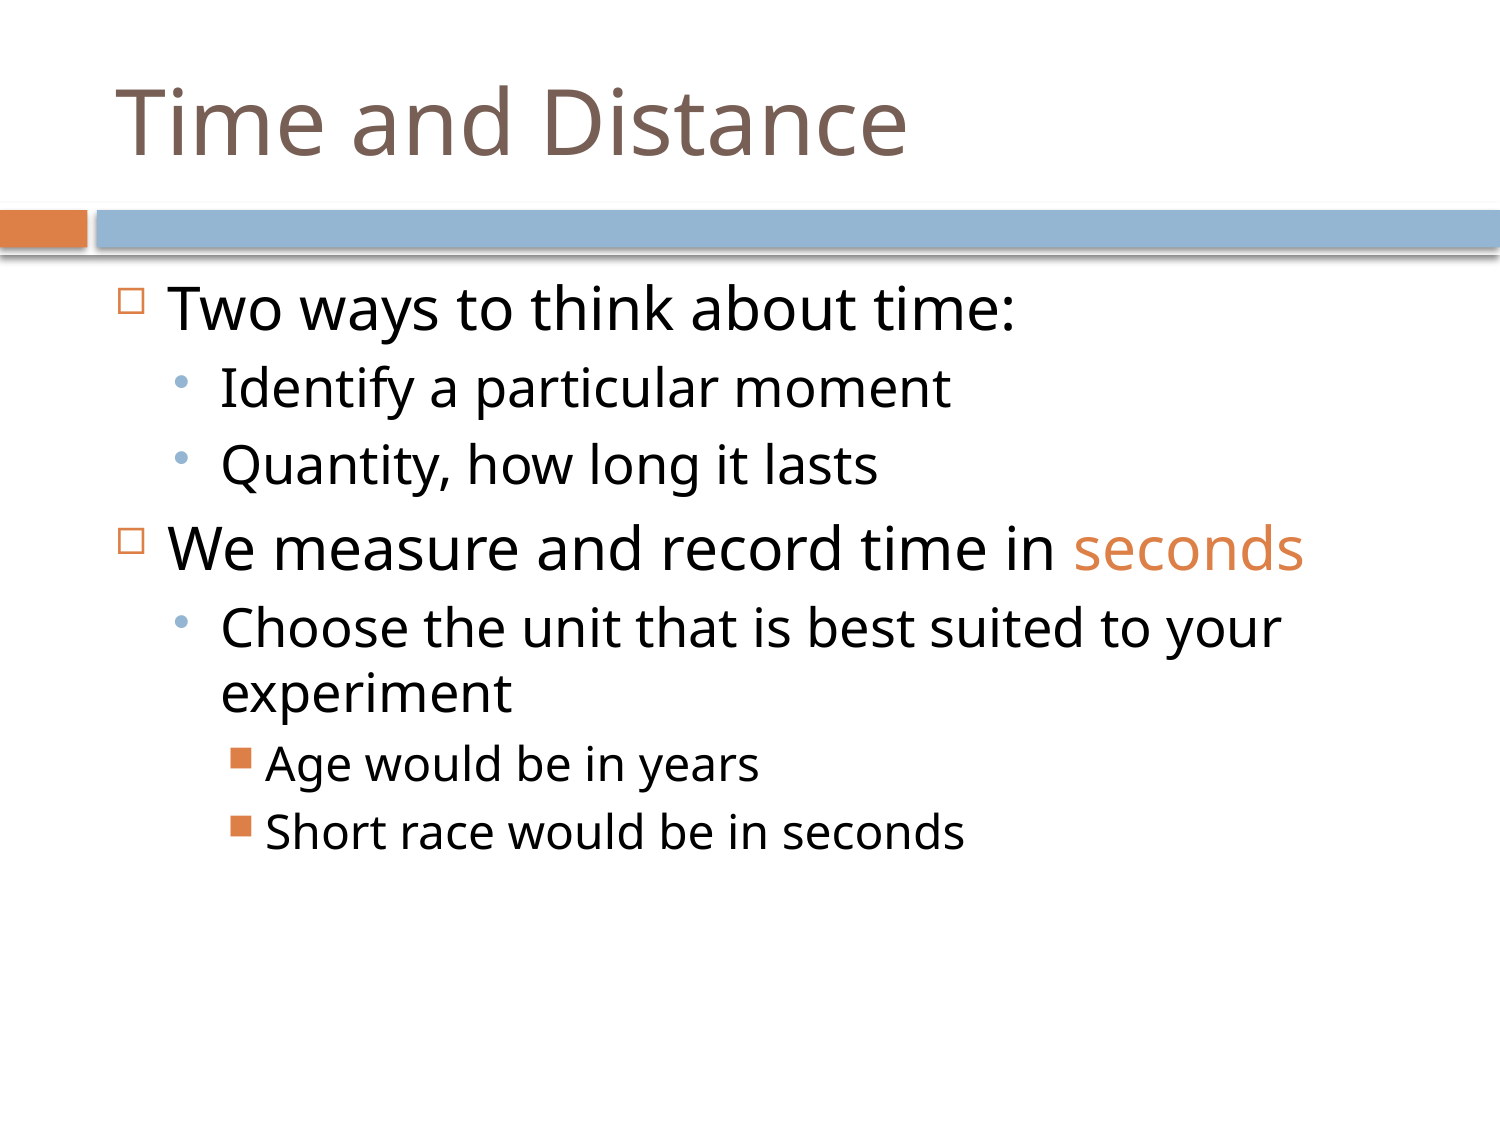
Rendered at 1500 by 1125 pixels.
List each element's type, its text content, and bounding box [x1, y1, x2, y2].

list Two ways to think about time: Identify a particular moment Quantity, how long it lasts We measure and record time in seconds Choose the unit that is best suited to your experiment Age would be in years Short race would be in seconds [100, 262, 1438, 1000]
title Time and Distance [100, 37, 1438, 200]
